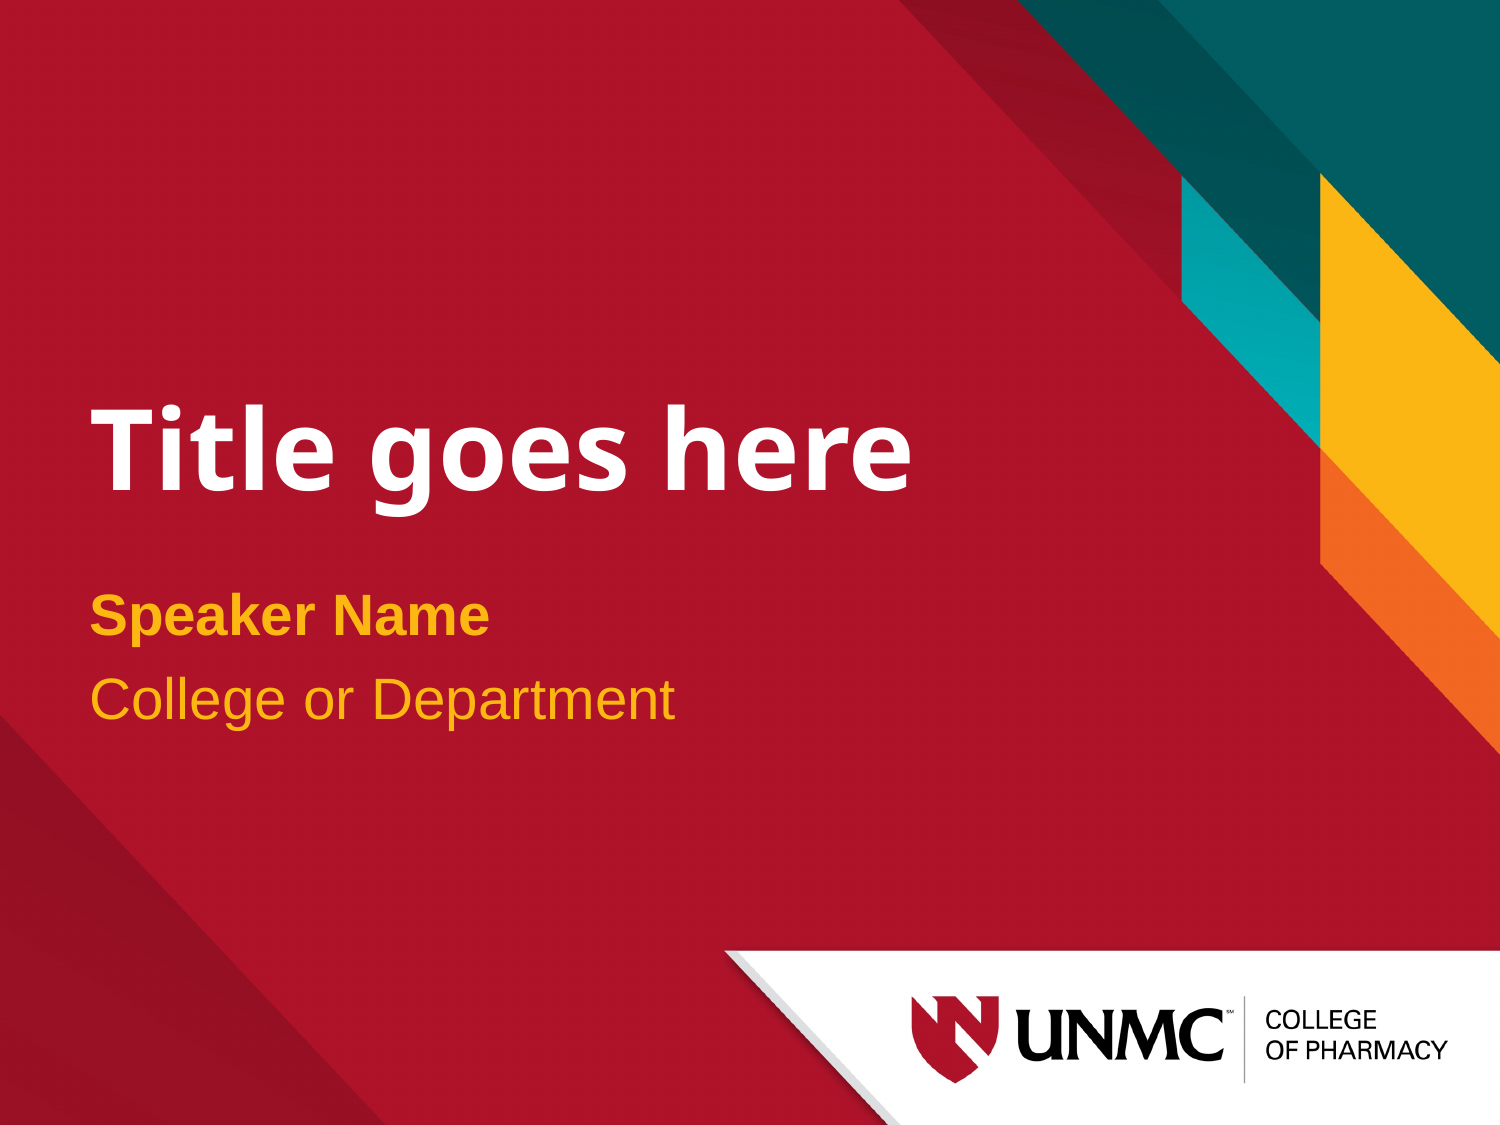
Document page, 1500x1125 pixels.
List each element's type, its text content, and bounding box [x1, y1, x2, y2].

subtitle Speaker Name College or Department [74, 577, 1238, 861]
title Title goes here [74, 204, 1238, 512]
picture [0, 0, 1500, 1125]
